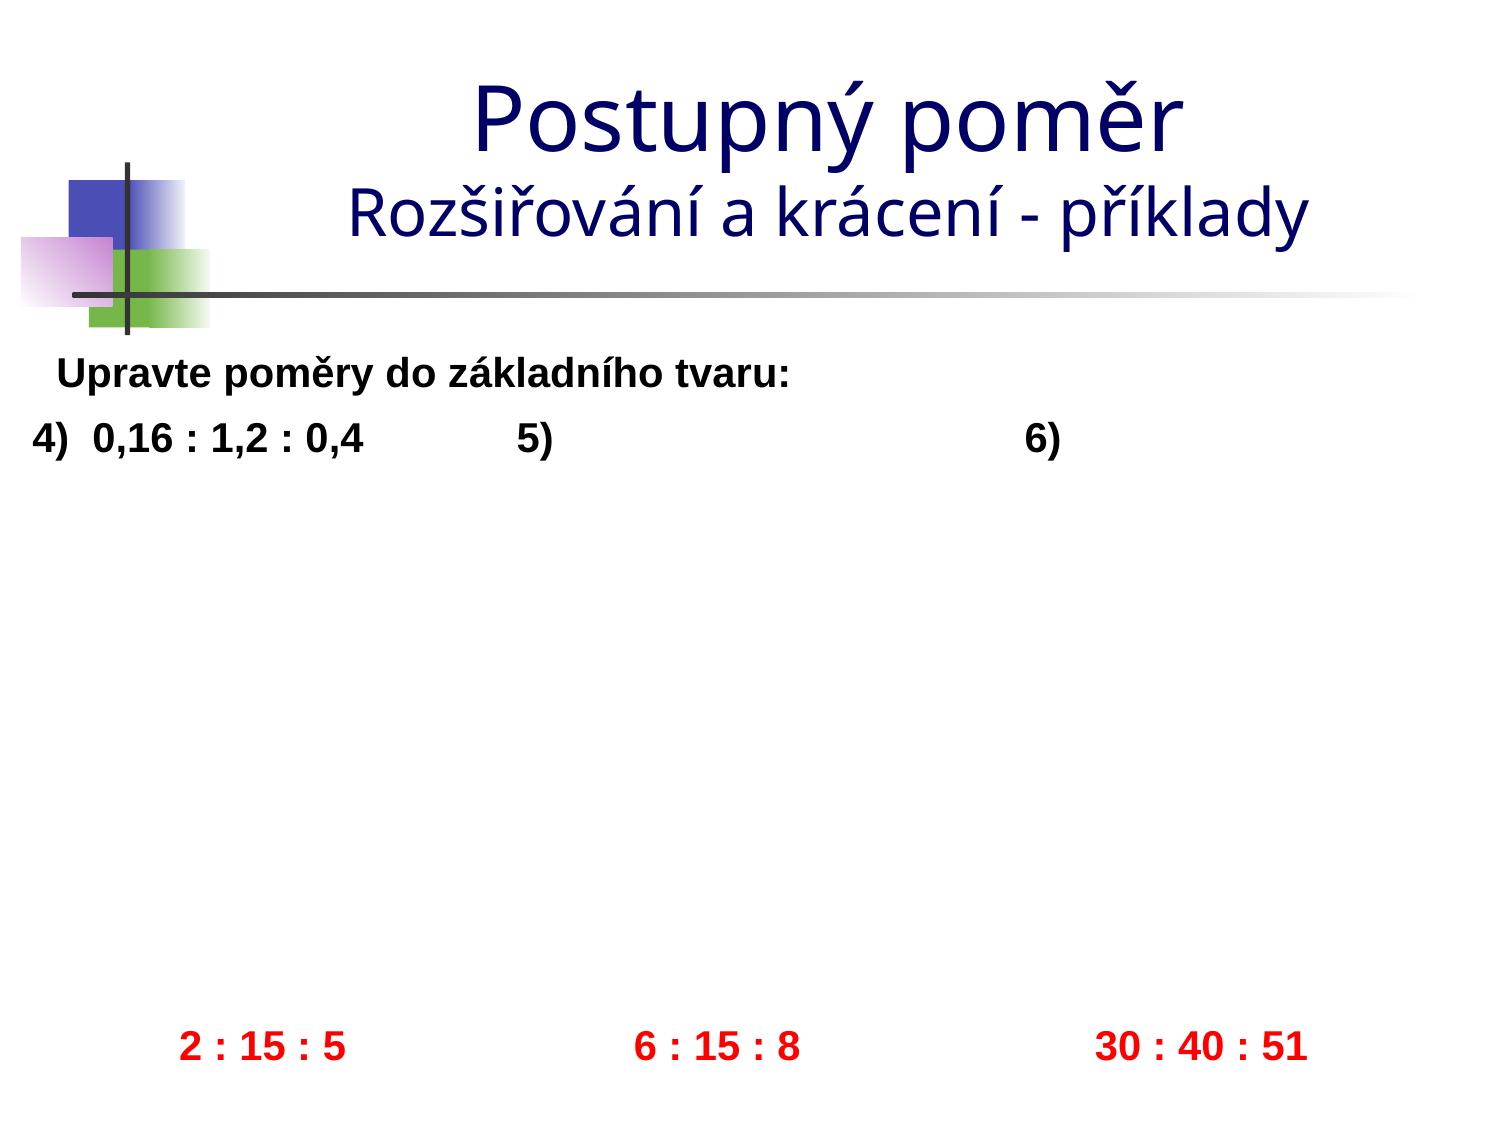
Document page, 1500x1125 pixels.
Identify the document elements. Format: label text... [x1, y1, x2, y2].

text_box 6 : 15 : 8 [501, 1011, 910, 1077]
title Postupný poměr Rozšiřování a krácení - příklady [188, 34, 1468, 276]
text_box 30 : 40 : 51 [986, 1011, 1394, 1077]
text_box 4) 0,16 : 1,2 : 0,4 [17, 403, 426, 469]
text_box 2 : 15 : 5 [41, 1011, 450, 1077]
text_box Upravte poměry do základního tvaru: [41, 338, 809, 403]
